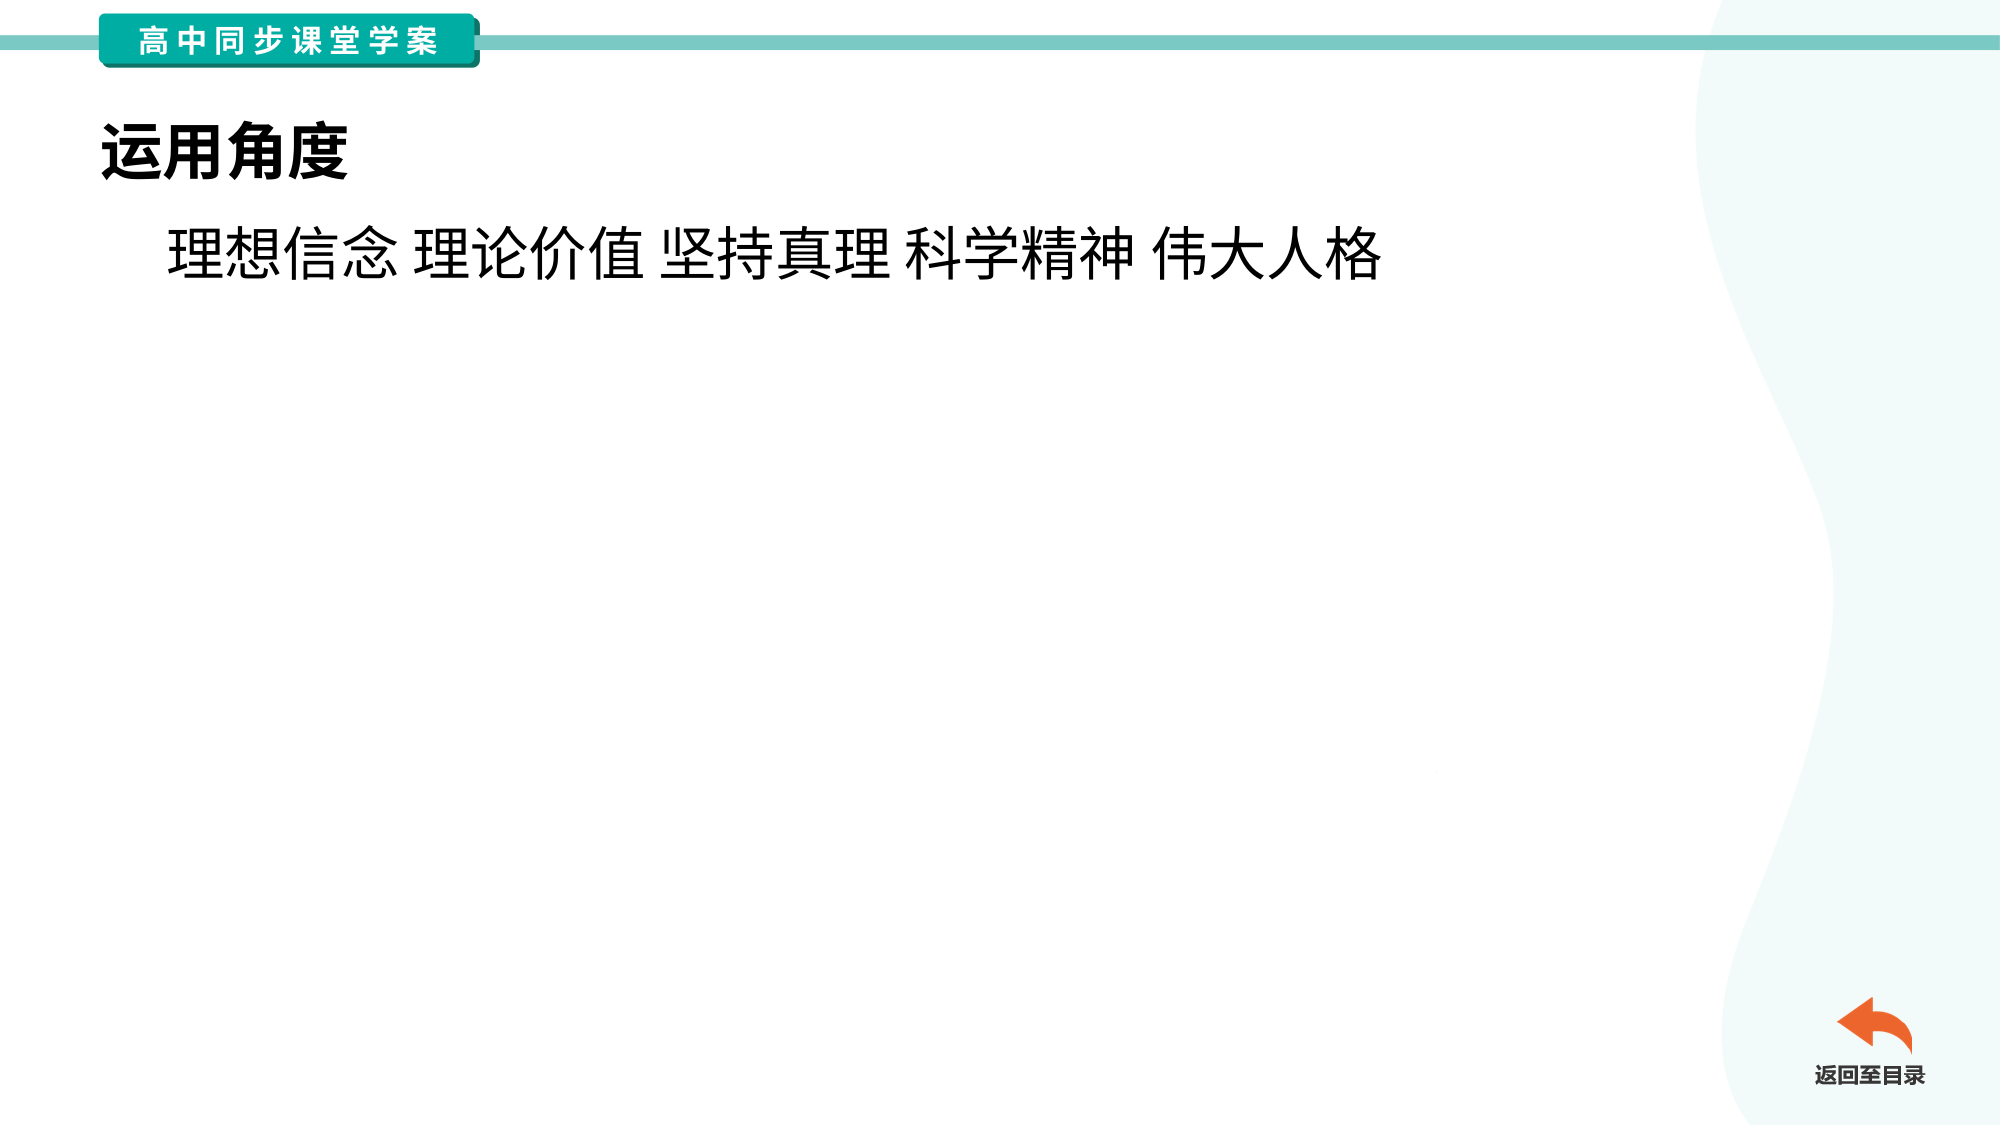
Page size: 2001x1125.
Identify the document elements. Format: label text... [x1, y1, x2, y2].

picture [0, 0, 2000, 1125]
text_box 理想信念 理论价值 坚持真理 科学精神 伟大人格 [100, 185, 1899, 288]
text_box 运用角度 [100, 76, 1899, 185]
